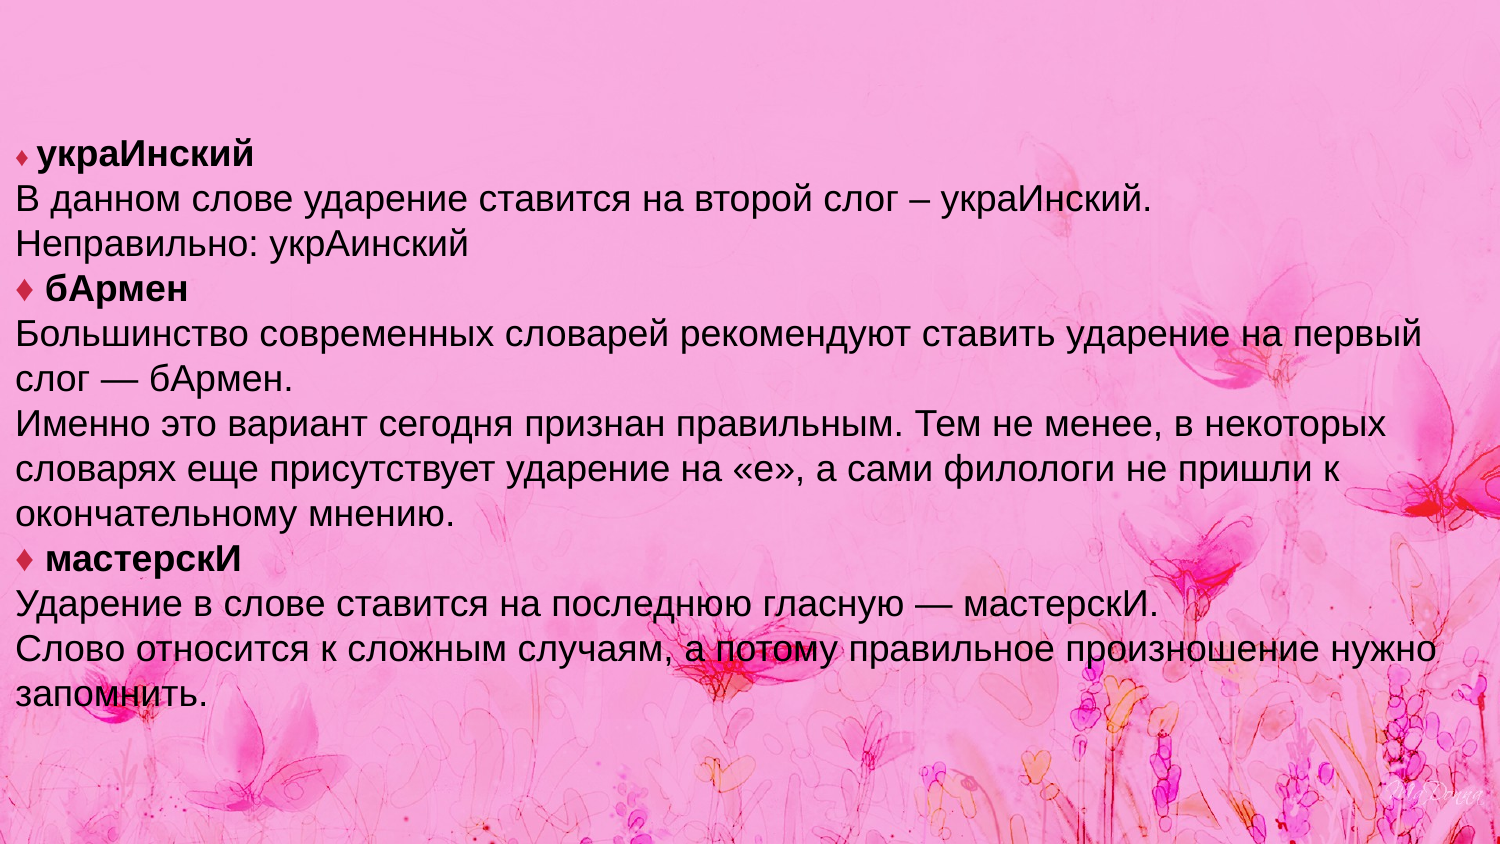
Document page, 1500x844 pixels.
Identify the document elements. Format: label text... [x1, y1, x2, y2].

text_box ♦ украИнский В данном слове ударение ставится на второй слог – украИнский. Неправильно: укрАинский ♦ бАрмен Большинство современных словарей рекомендуют ставить ударение на первый слог — бАрмен. Именно это вариант сегодня признан правильным. Тем не менее, в некоторых словарях еще присутствует ударение на «е», а сами филологи не пришли к окончательному мнению. ♦ мастерскИ Ударение в слове ставится на последнюю гласную — мастерскИ. Слово относится к сложным случаям, а потому правильное произношение нужно запомнить. [0, 0, 1500, 844]
